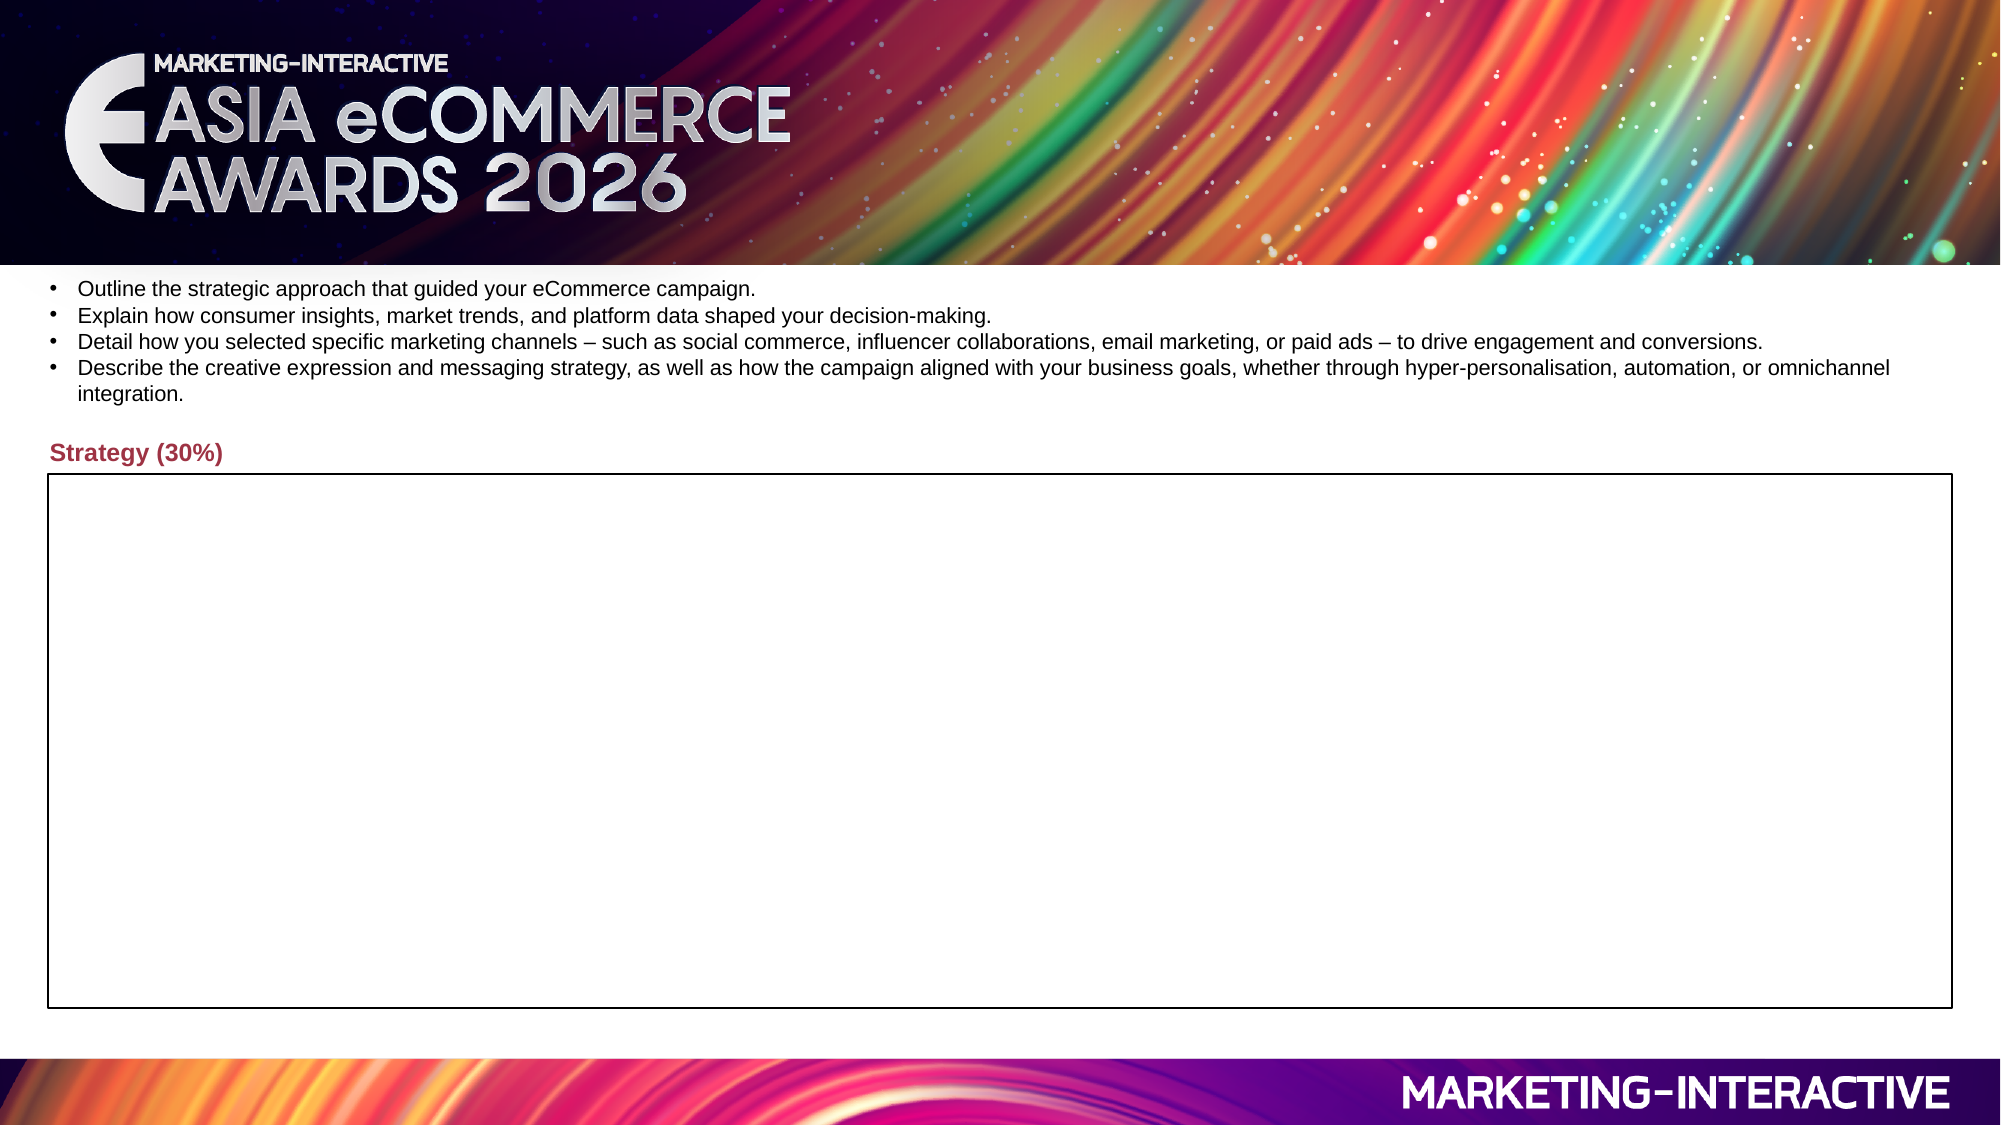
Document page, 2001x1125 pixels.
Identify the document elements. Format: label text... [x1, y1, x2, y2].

picture [0, 0, 2001, 1125]
text_box Outline the strategic approach that guided your eCommerce campaign. Explain how consumer insights, market trends, and platform data shaped your decision-making. Detail how you selected specific marketing channels – such as social commerce, influencer collaborations, email marketing, or paid ads – to drive engagement and conversions. Describe the creative expression and messaging strategy, as well as how the campaign aligned with your business goals, whether through hyper-personalisation, automation, or omnichannel integration. Strategy (30%) [34, 267, 1953, 475]
text_box [47, 473, 1953, 1009]
